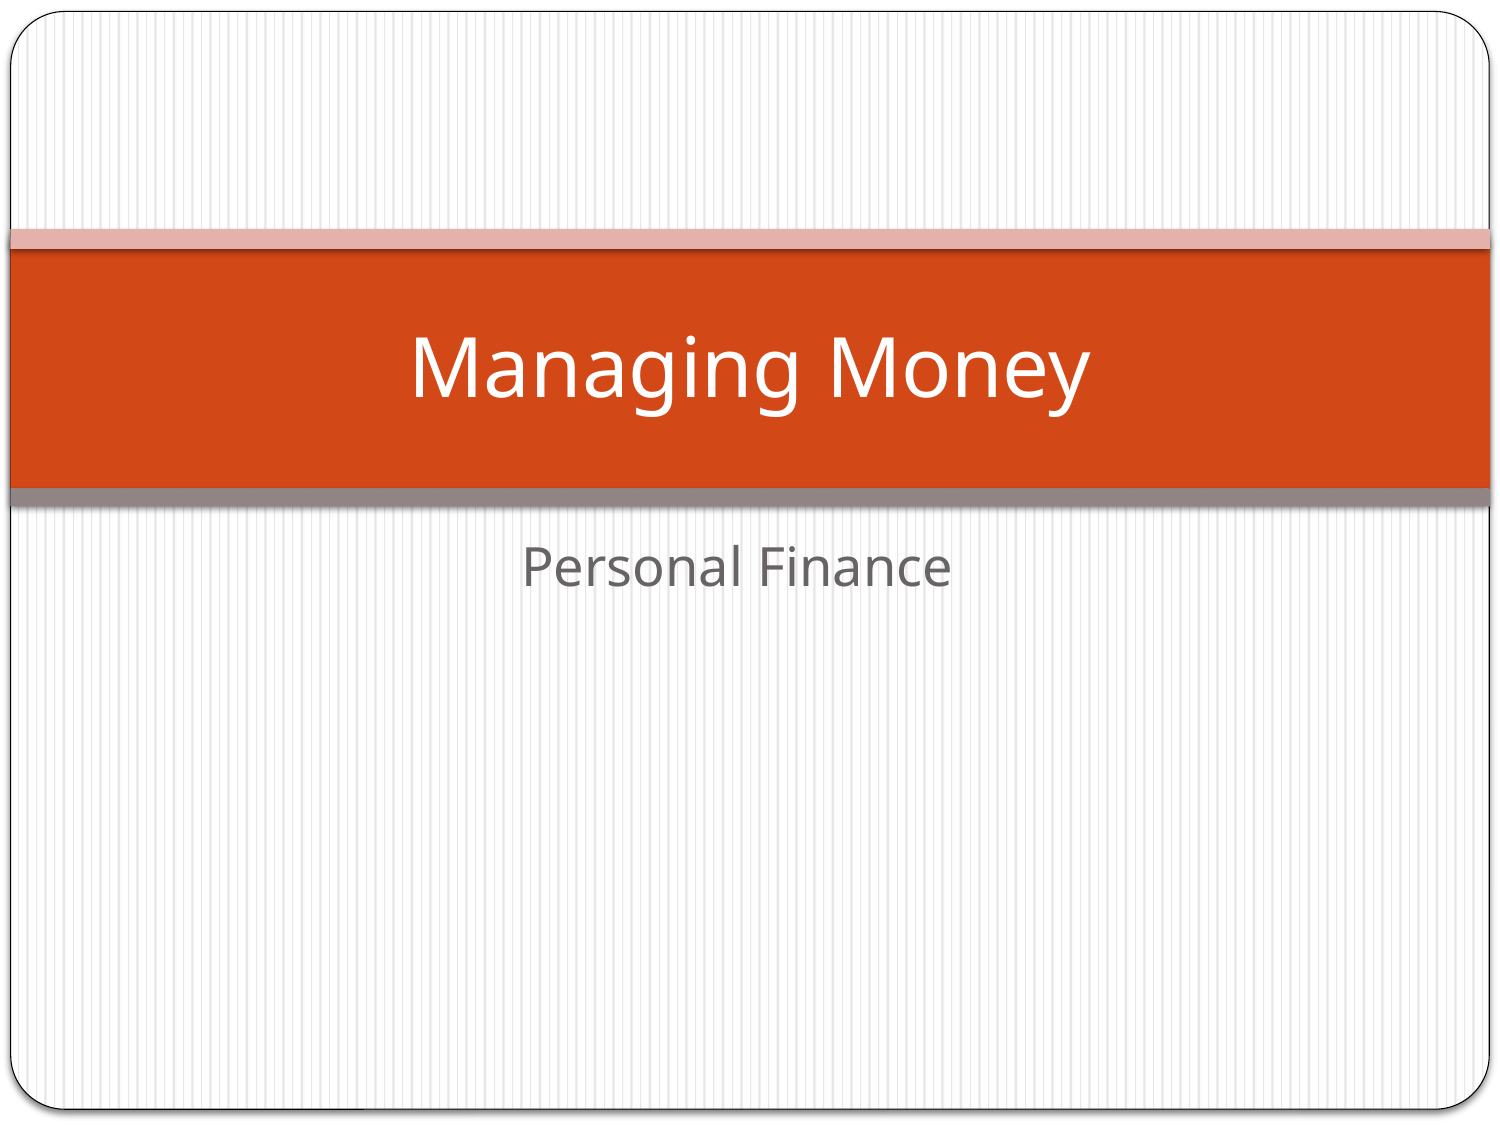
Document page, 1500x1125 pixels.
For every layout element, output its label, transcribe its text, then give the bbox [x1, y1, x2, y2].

title Managing Money [75, 247, 1425, 489]
subtitle Personal Finance [212, 525, 1263, 788]
